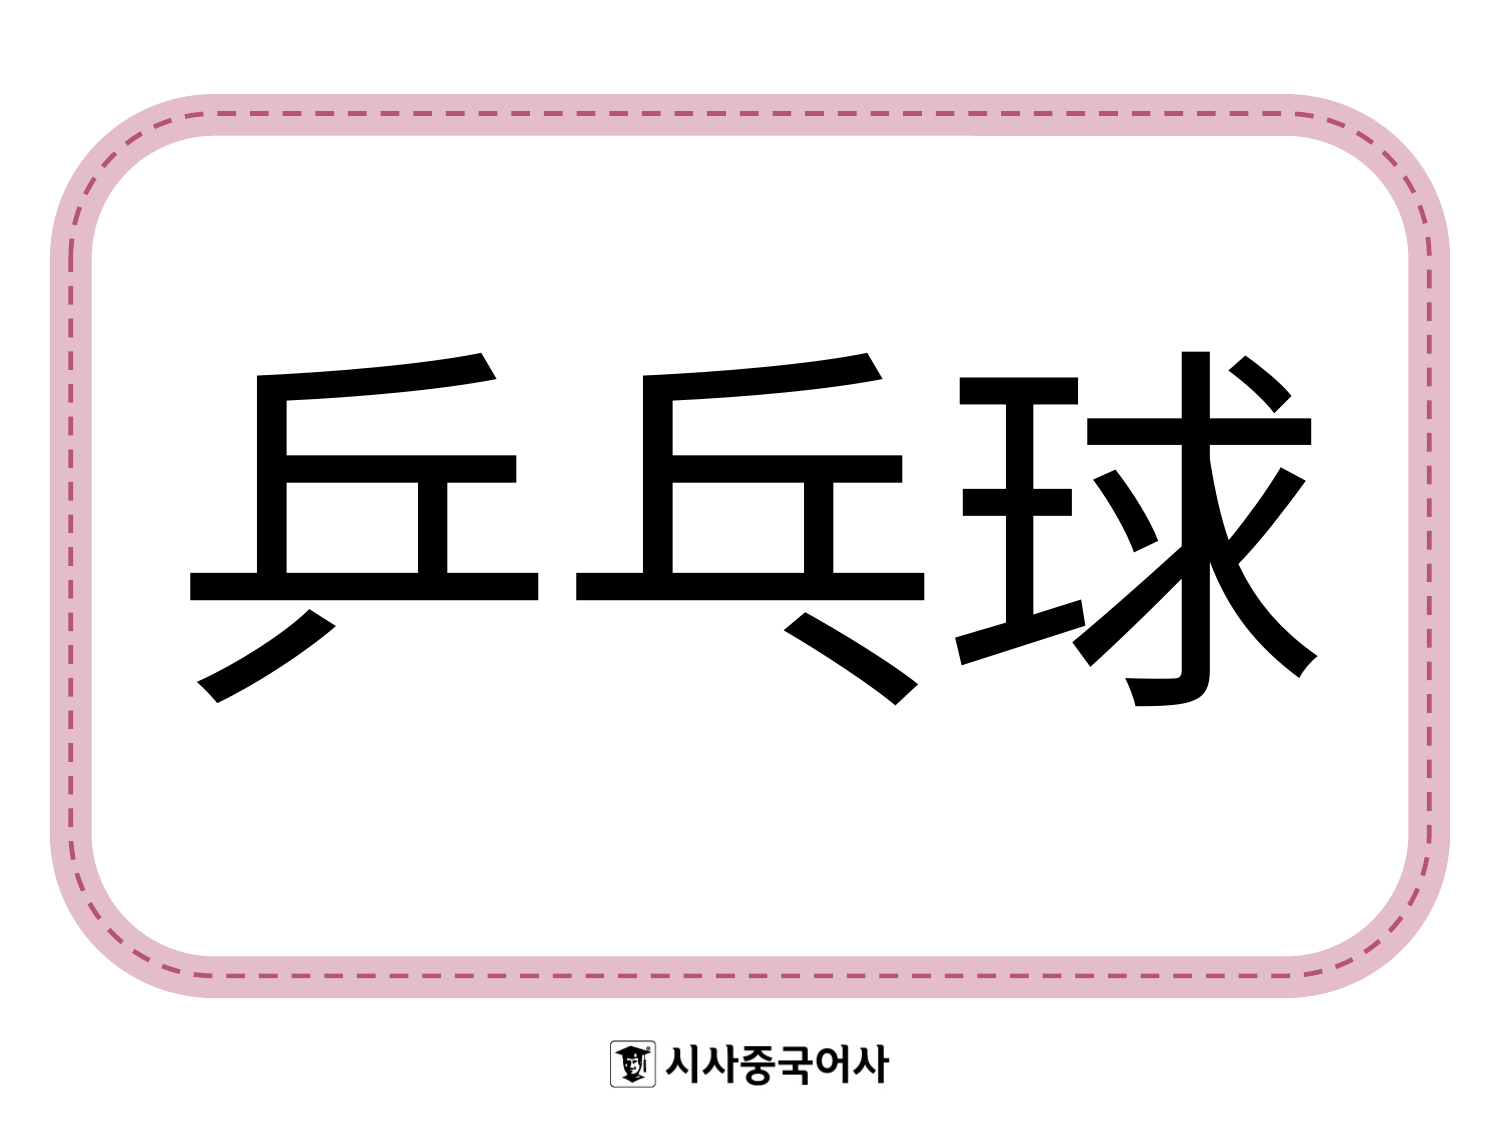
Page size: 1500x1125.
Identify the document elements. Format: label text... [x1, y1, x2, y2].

picture [602, 1034, 898, 1094]
text_box 乒乓球 [145, 189, 1354, 853]
